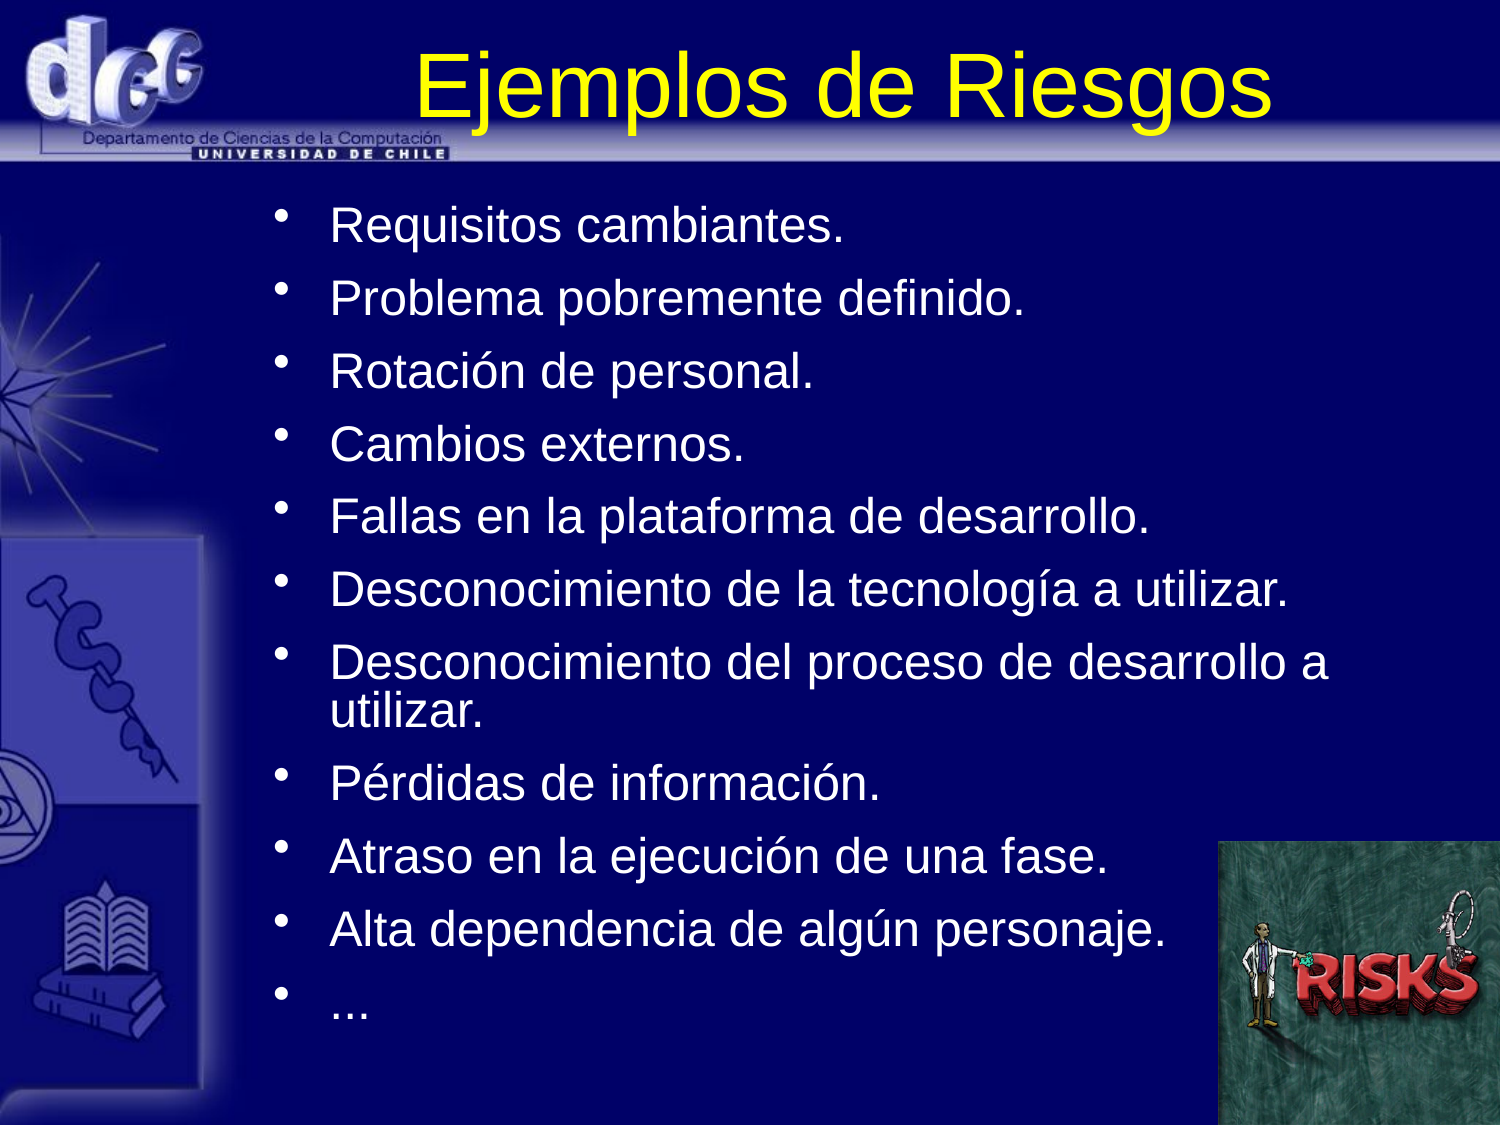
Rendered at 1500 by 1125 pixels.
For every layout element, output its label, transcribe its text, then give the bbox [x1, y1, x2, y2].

title Ejemplos de Riesgos [207, 0, 1483, 163]
list Requisitos cambiantes. Problema pobremente definido. Rotación de personal. Cambios externos. Fallas en la plataforma de desarrollo. Desconocimiento de la tecnología a utilizar. Desconocimiento del proceso de desarrollo a utilizar. Pérdidas de información. Atraso en la ejecución de una fase. Alta dependencia de algún personaje. ... [257, 196, 1471, 1107]
picture [0, 0, 1500, 1125]
